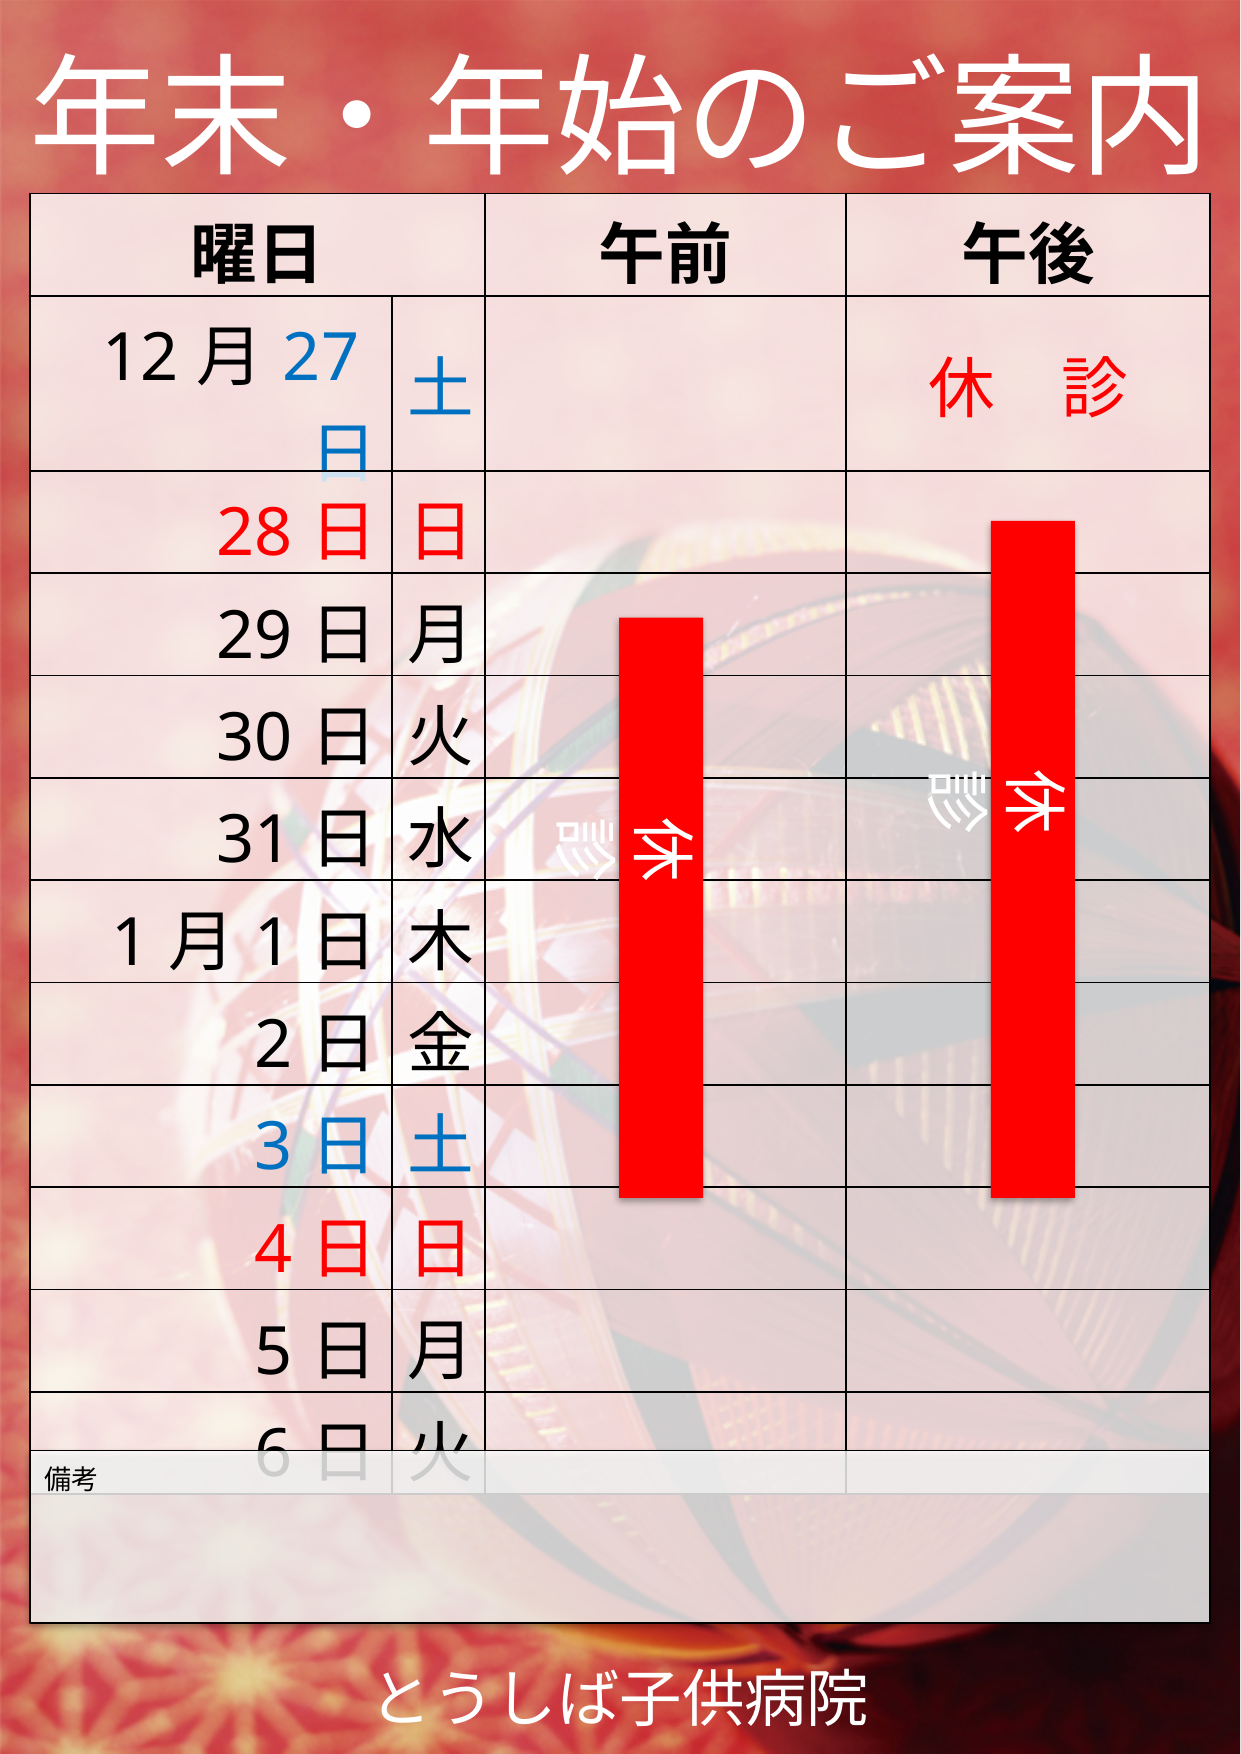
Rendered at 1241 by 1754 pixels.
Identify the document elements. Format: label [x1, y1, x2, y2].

picture [0, 0, 1241, 1754]
text_box [29, 1450, 1211, 1624]
